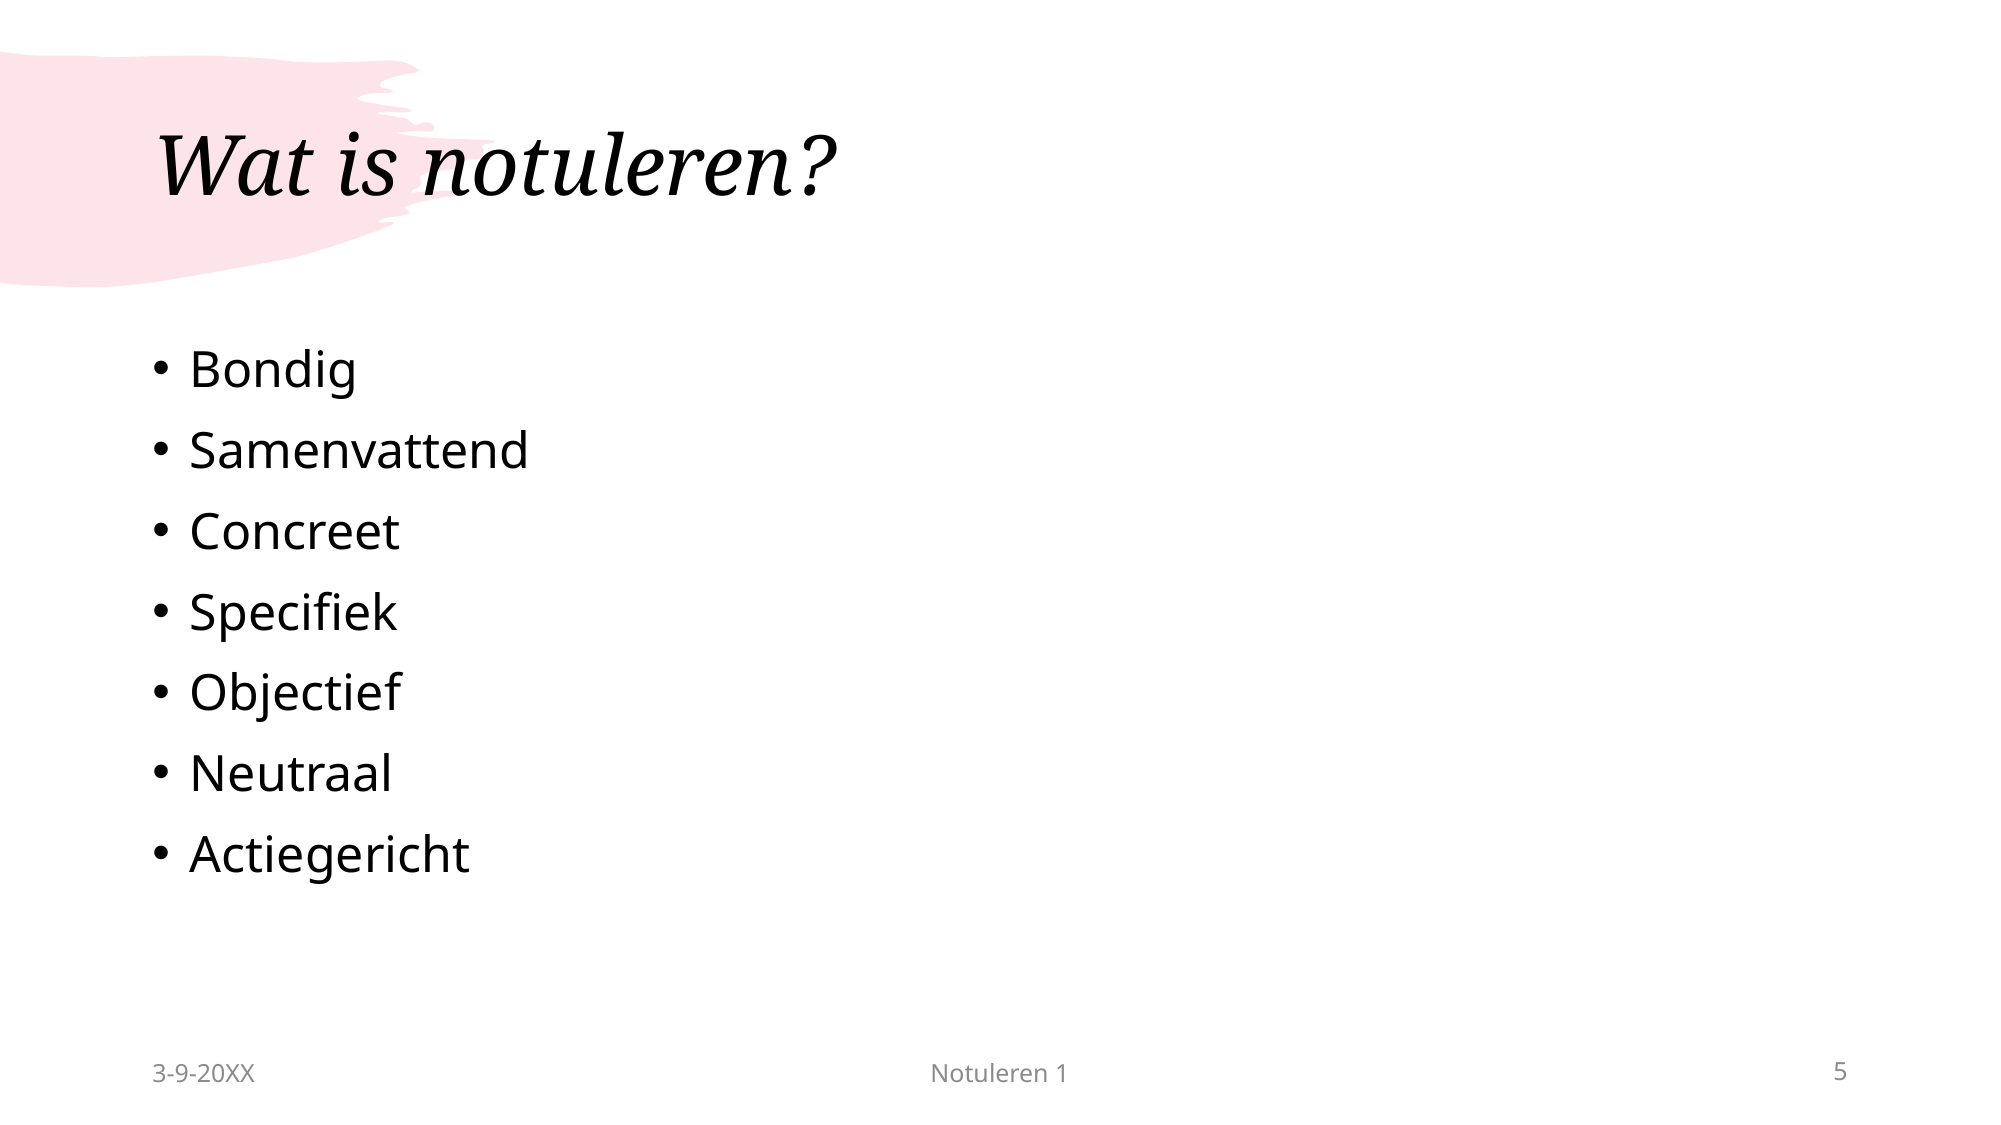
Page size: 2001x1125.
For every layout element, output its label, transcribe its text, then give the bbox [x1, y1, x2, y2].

title Wat is notuleren? [137, 59, 1863, 278]
slide_number 5 [1412, 1042, 1863, 1103]
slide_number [137, 1042, 588, 1103]
footer Notuleren 1 [662, 1042, 1338, 1103]
list Bondig Samenvattend Concreet Specifiek Objectief Neutraal Actiegericht [137, 329, 1863, 1013]
